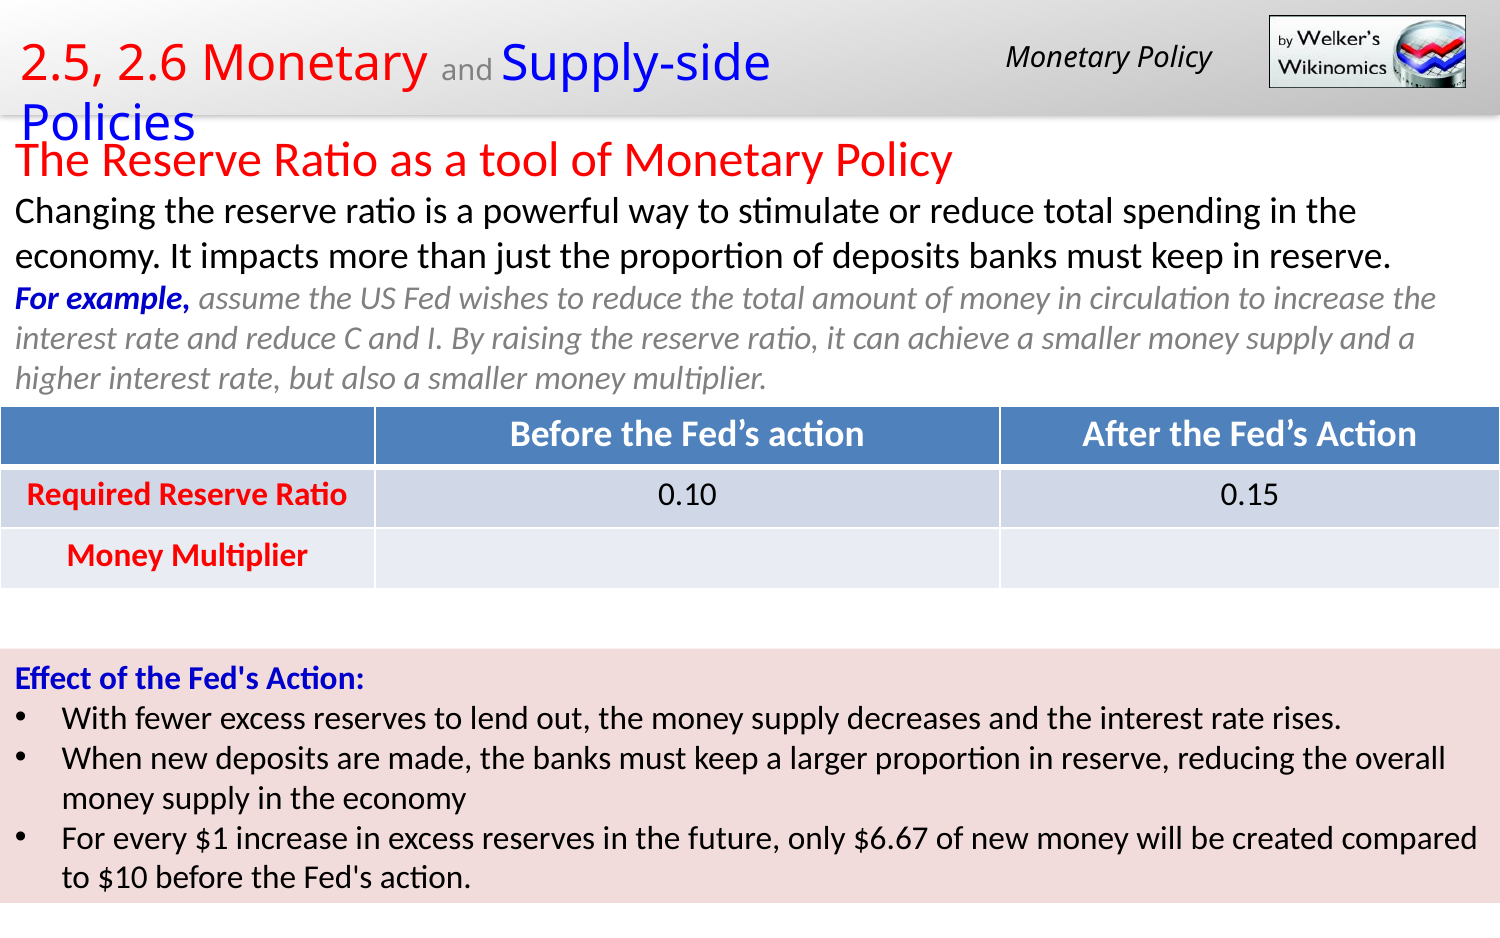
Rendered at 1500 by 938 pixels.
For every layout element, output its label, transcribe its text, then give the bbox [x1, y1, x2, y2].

text_box Effect of the Fed's Action: With fewer excess reserves to lend out, the money supply decreases and the interest rate rises. When new deposits are made, the banks must keep a larger proportion in reserve, reducing the overall money supply in the economy For every $1 increase in excess reserves in the future, only $6.67 of new money will be created compared to $10 before the Fed's action. [0, 648, 1500, 903]
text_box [0, 0, 1500, 115]
text_box The Reserve Ratio as a tool of Monetary Policy Changing the reserve ratio is a powerful way to stimulate or reduce total spending in the economy. It impacts more than just the proportion of deposits banks must keep in reserve. For example, assume the US Fed wishes to reduce the total amount of money in circulation to increase the interest rate and reduce C and I. By raising the reserve ratio, it can achieve a smaller money supply and a higher interest rate, but also a smaller money multiplier. [0, 123, 1500, 404]
